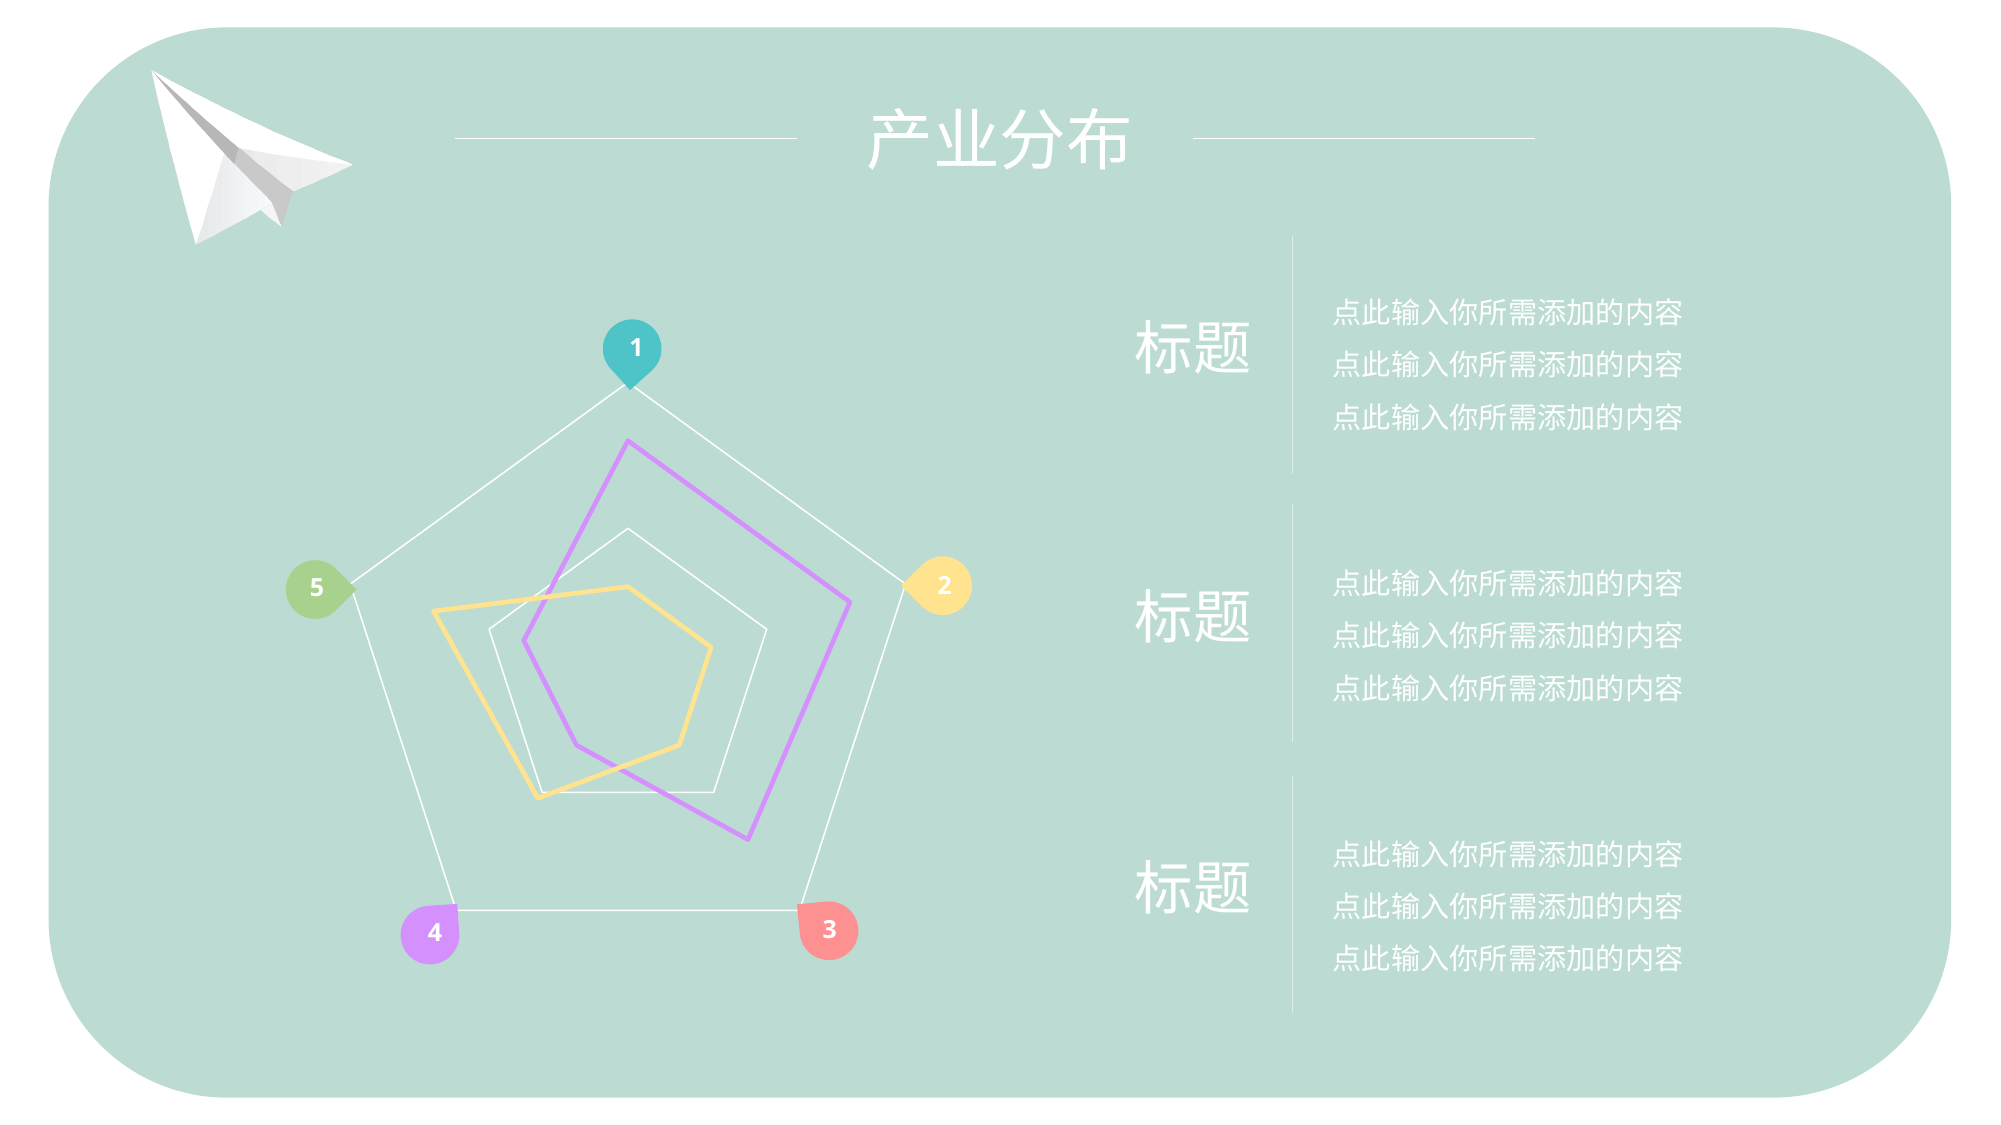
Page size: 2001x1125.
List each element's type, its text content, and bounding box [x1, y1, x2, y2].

text_box 产业分布 [840, 90, 1160, 185]
text_box 点此输入你所需添加的内容 点此输入你所需添加的内容 点此输入你所需添加的内容 [1301, 540, 1715, 773]
text_box 点此输入你所需添加的内容 点此输入你所需添加的内容 点此输入你所需添加的内容 [1301, 811, 1715, 1044]
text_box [171, 319, 1085, 979]
text_box 标题 [1116, 572, 1271, 658]
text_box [151, 69, 353, 245]
text_box 标题 [1116, 303, 1271, 389]
text_box [47, 26, 1953, 1099]
text_box 标题 [1116, 843, 1271, 929]
text_box 点此输入你所需添加的内容 点此输入你所需添加的内容 点此输入你所需添加的内容 [1301, 269, 1715, 502]
